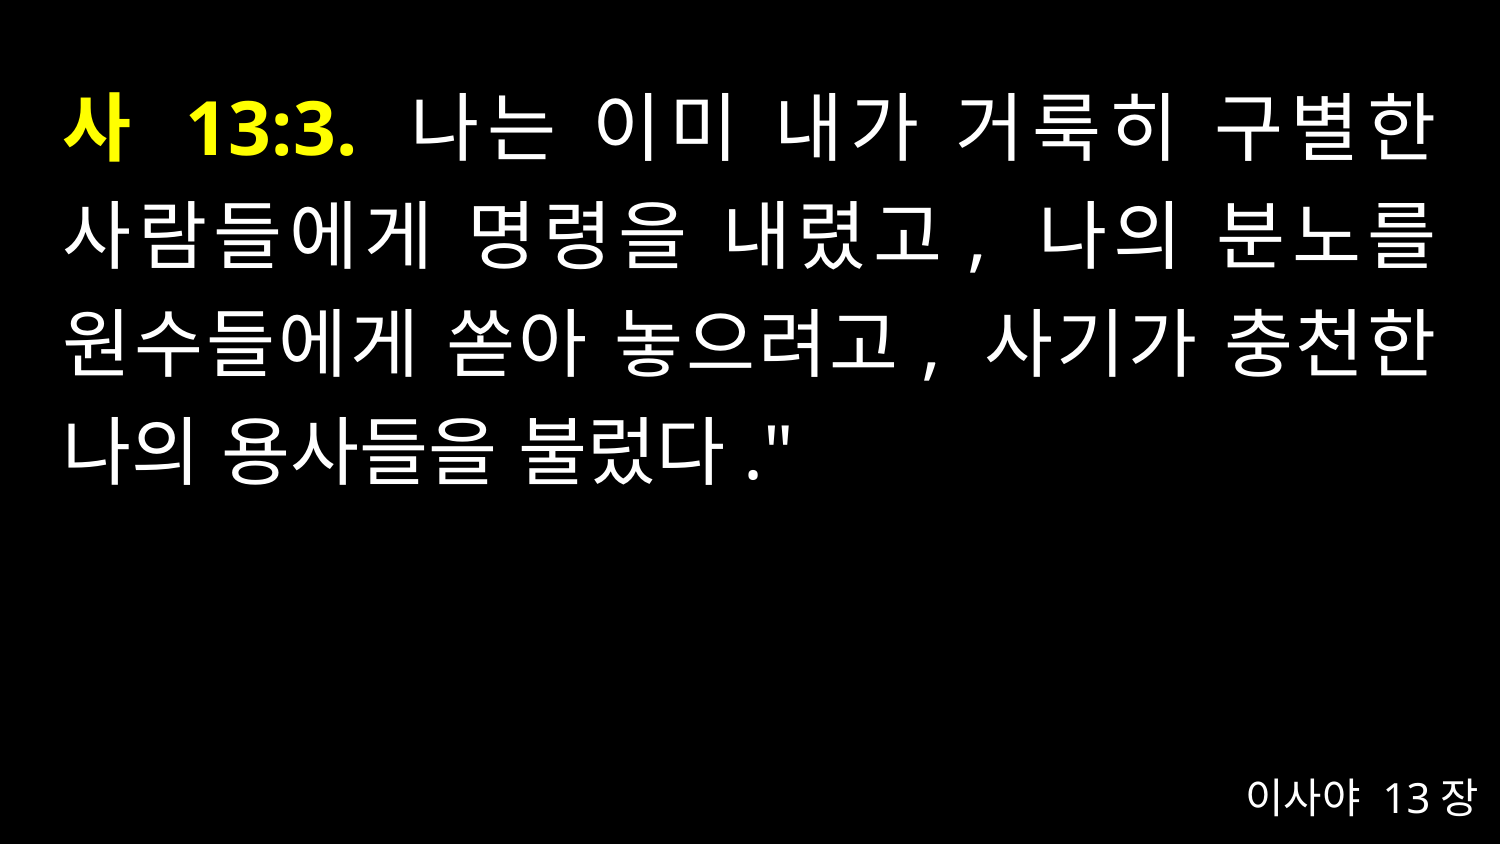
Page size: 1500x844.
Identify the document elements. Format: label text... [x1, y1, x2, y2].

subtitle 이사야 13장 [916, 770, 1500, 844]
title 사 13:3. 나는 이미 내가 거룩히 구별한 사람들에게 명령을 내렸고, 나의 분노를 원수들에게 쏟아 놓으려고, 사기가 충천한 나의 용사들을 불렀다." [0, 0, 1500, 844]
